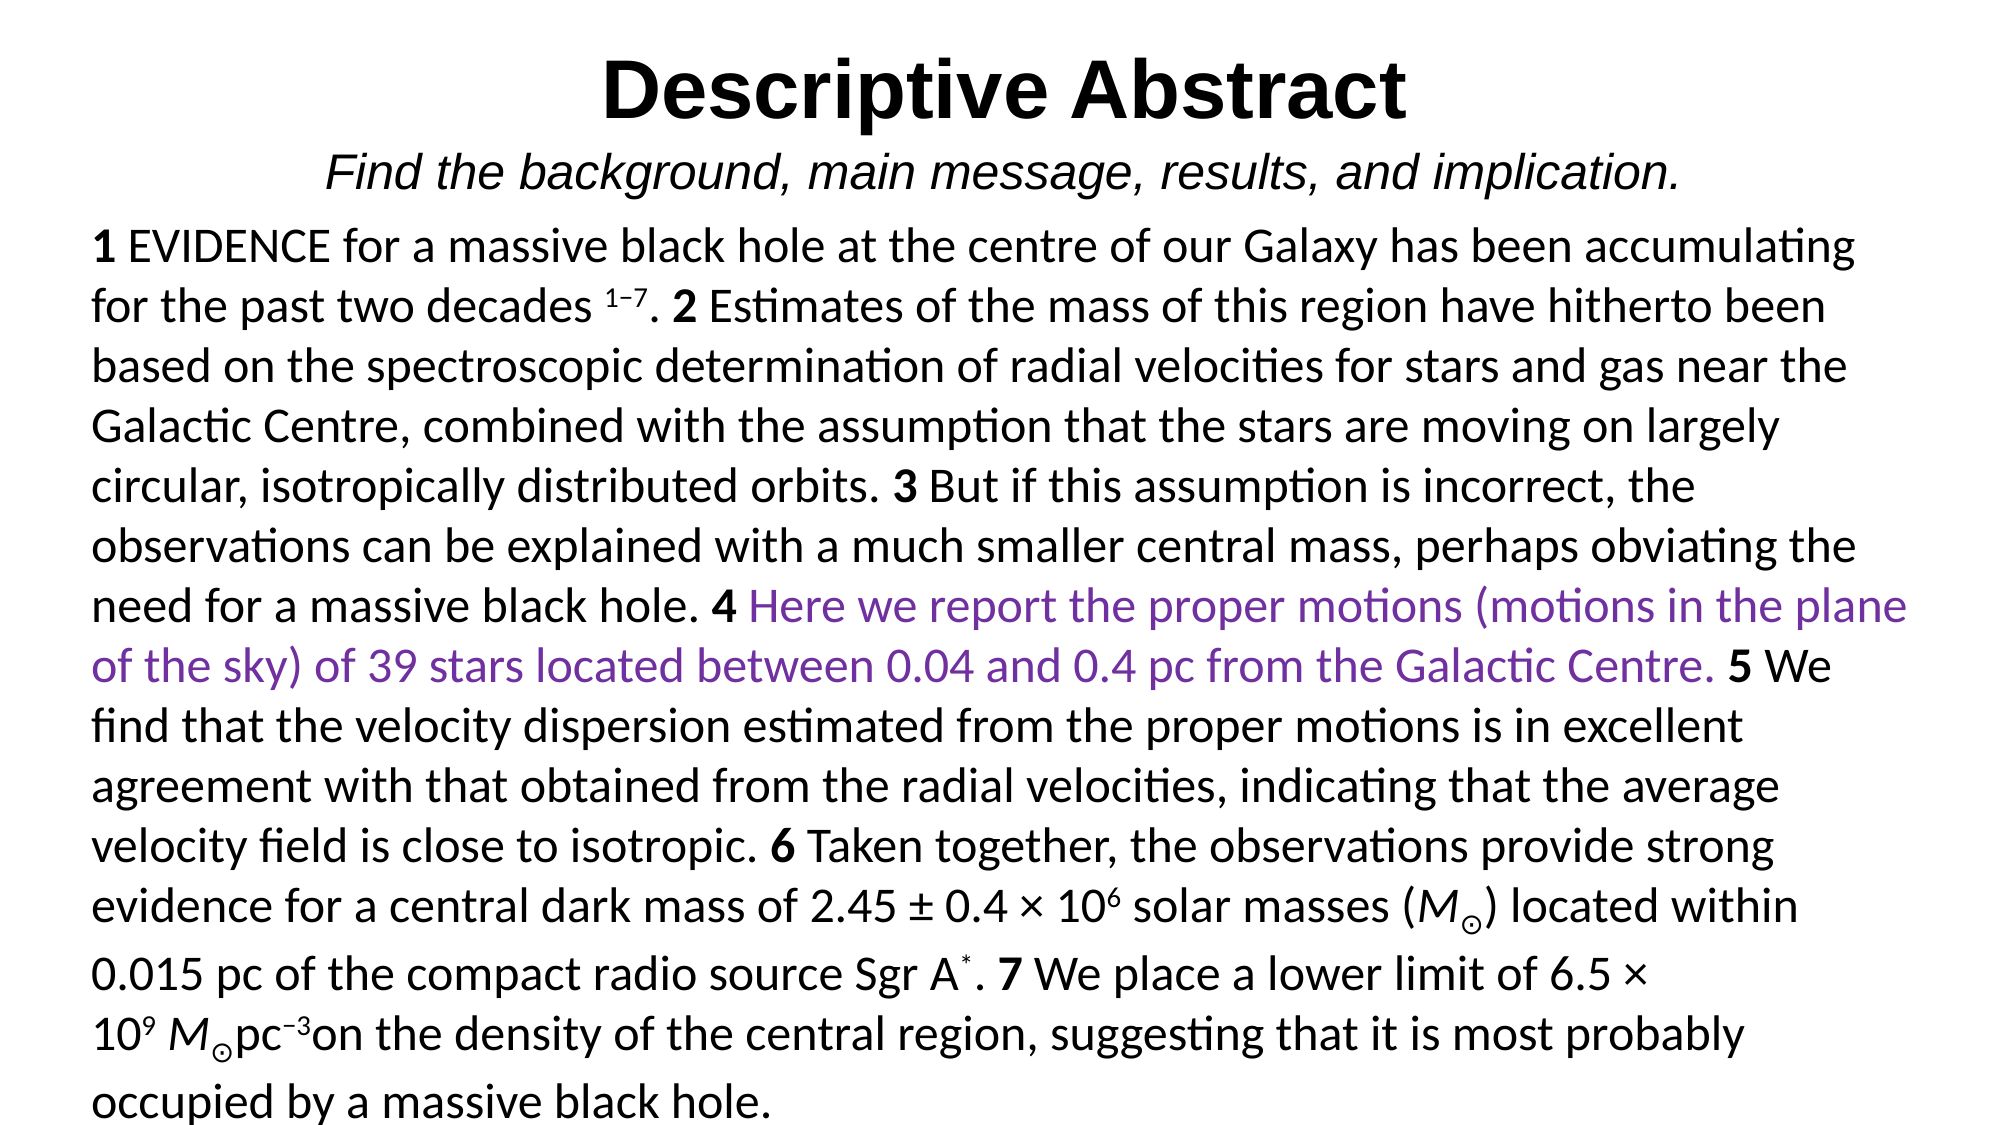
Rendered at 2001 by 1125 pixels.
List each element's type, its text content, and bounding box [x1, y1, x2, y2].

text_box Descriptive Abstract [117, 39, 1891, 144]
text_box Find the background, main message, results, and implication. [161, 132, 1847, 207]
text_box 1 EVIDENCE for a massive black hole at the centre of our Galaxy has been accumulating for the past two decades 1−7. 2 Estimates of the mass of this region have hitherto been based on the spectroscopic determination of radial velocities for stars and gas near the Galactic Centre, combined with the assumption that the stars are moving on largely circular, isotropically distributed orbits. 3 But if this assumption is incorrect, the observations can be explained with a much smaller central mass, perhaps obviating the need for a massive black hole. 4 Here we report the proper motions (motions in the plane of the sky) of 39 stars located between 0.04 and 0.4 pc from the Galactic Centre. 5 We find that the velocity dispersion estimated from the proper motions is in excellent agreement with that obtained from the radial velocities, indicating that the average velocity field is close to isotropic. 6 Taken together, the observations provide strong evidence for a central dark mass of 2.45 ± 0.4 × 106 solar masses (M⊙) located within 0.015 pc of the compact radio source Sgr A*. 7 We place a lower limit of 6.5 × 109 M⊙pc−3on the density of the central region, suggesting that it is most probably occupied by a massive black hole. [76, 204, 1930, 1125]
